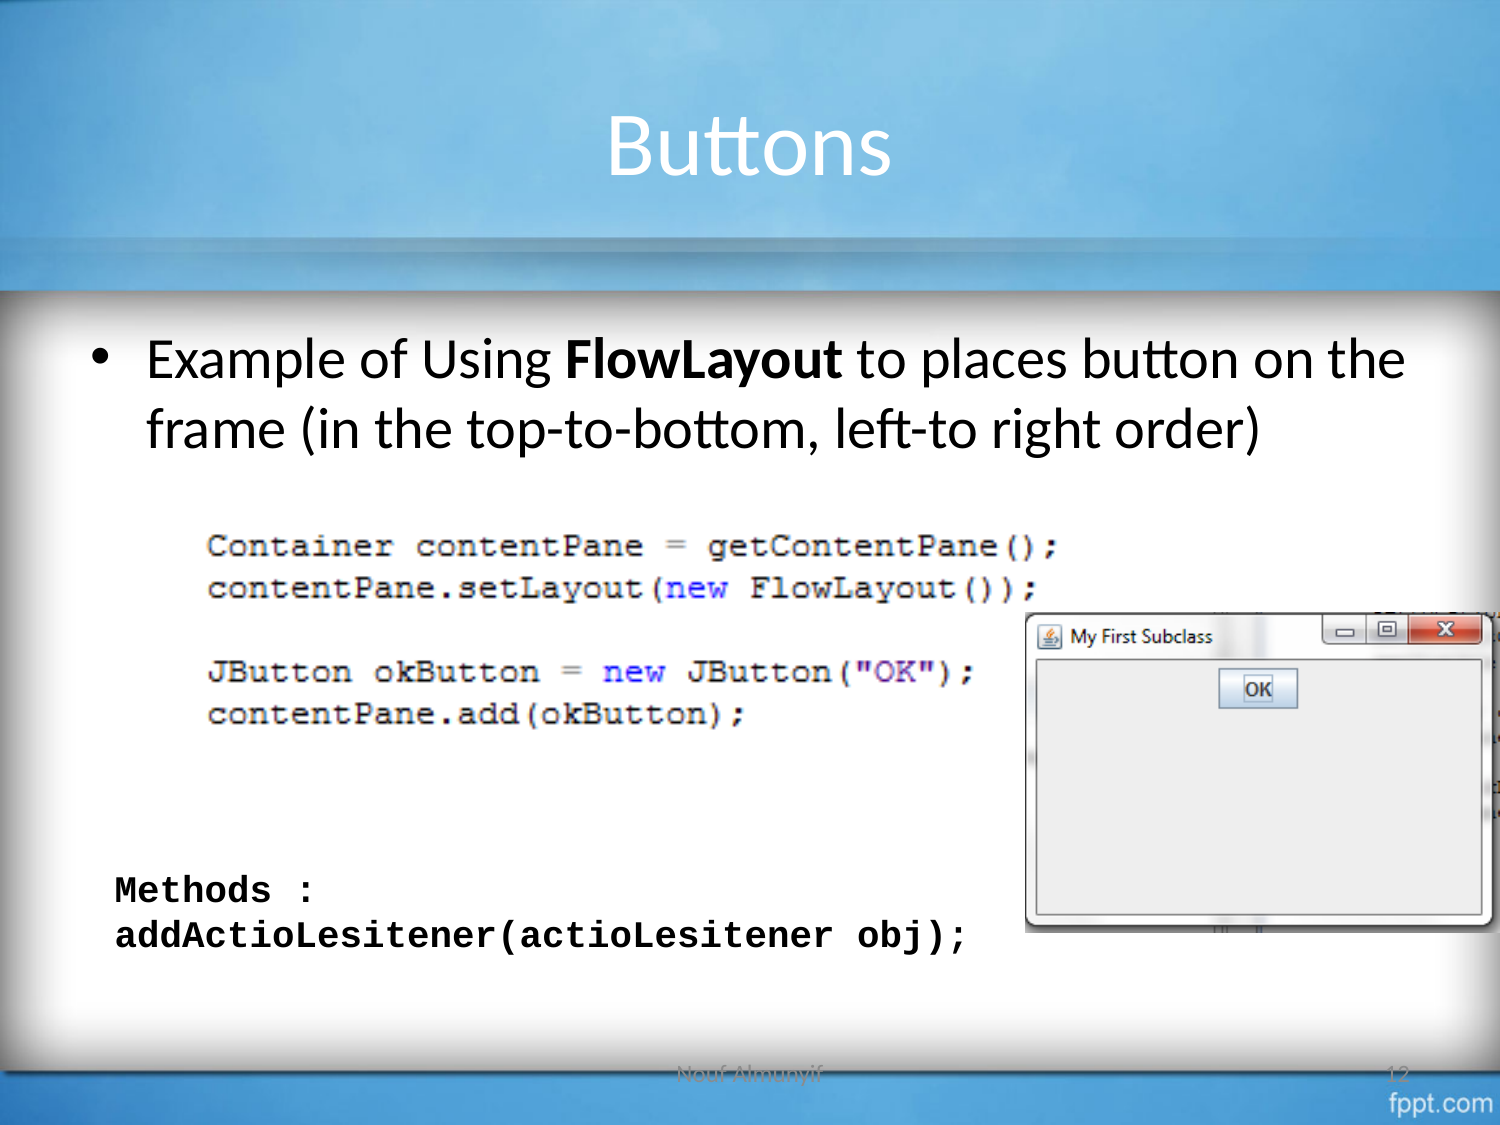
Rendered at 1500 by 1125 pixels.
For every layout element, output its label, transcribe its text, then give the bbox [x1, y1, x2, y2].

picture [0, 0, 1500, 1125]
slide_number 12 [1074, 1042, 1425, 1103]
title Buttons [75, 45, 1425, 233]
text_box Methods : addActioLesitener(actioLesitener obj); [99, 812, 1088, 963]
list Example of Using FlowLayout to places button on the frame (in the top-to-bottom, left-to right order) [75, 312, 1425, 1005]
footer Nouf Almunyif [512, 1042, 988, 1103]
